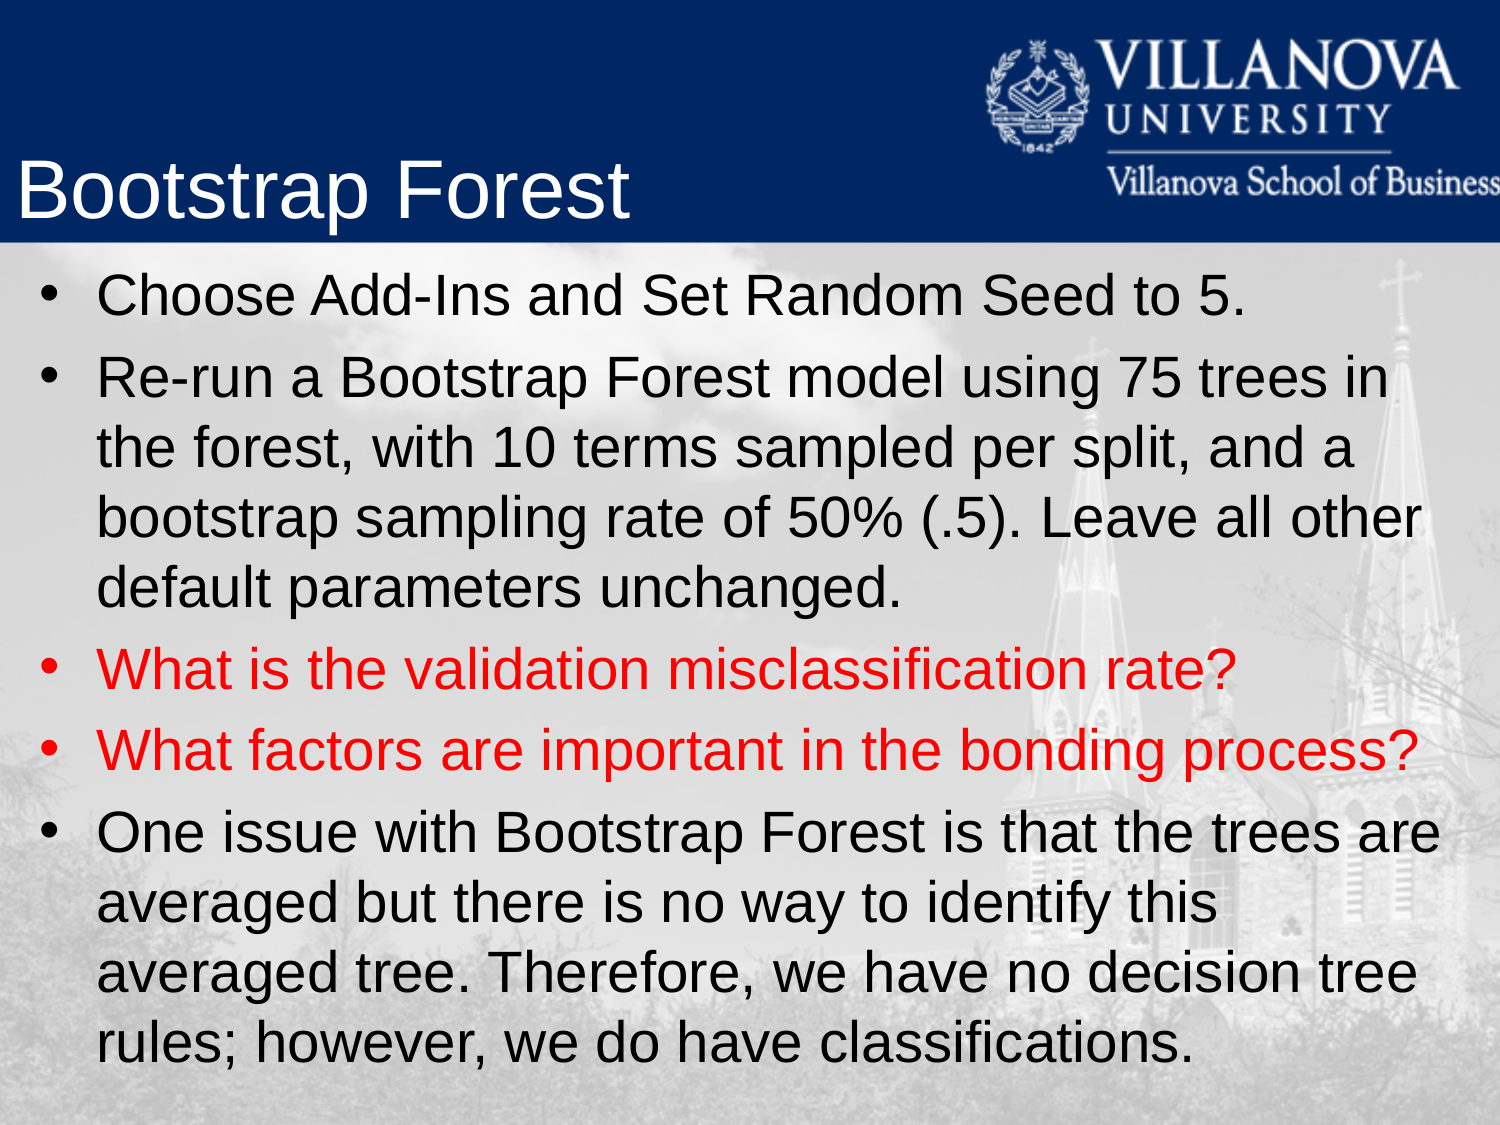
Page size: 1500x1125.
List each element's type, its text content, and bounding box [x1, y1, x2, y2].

list Choose Add-Ins and Set Random Seed to 5. Re-run a Bootstrap Forest model using 75 trees in the forest, with 10 terms sampled per split, and a bootstrap sampling rate of 50% (.5). Leave all other default parameters unchanged. What is the validation misclassification rate? What factors are important in the bonding process? One issue with Bootstrap Forest is that the trees are averaged but there is no way to identify this averaged tree. Therefore, we have no decision tree rules; however, we do have classifications. [24, 249, 1475, 1075]
title Bootstrap Forest [0, 62, 1350, 250]
picture [0, 0, 1500, 1125]
